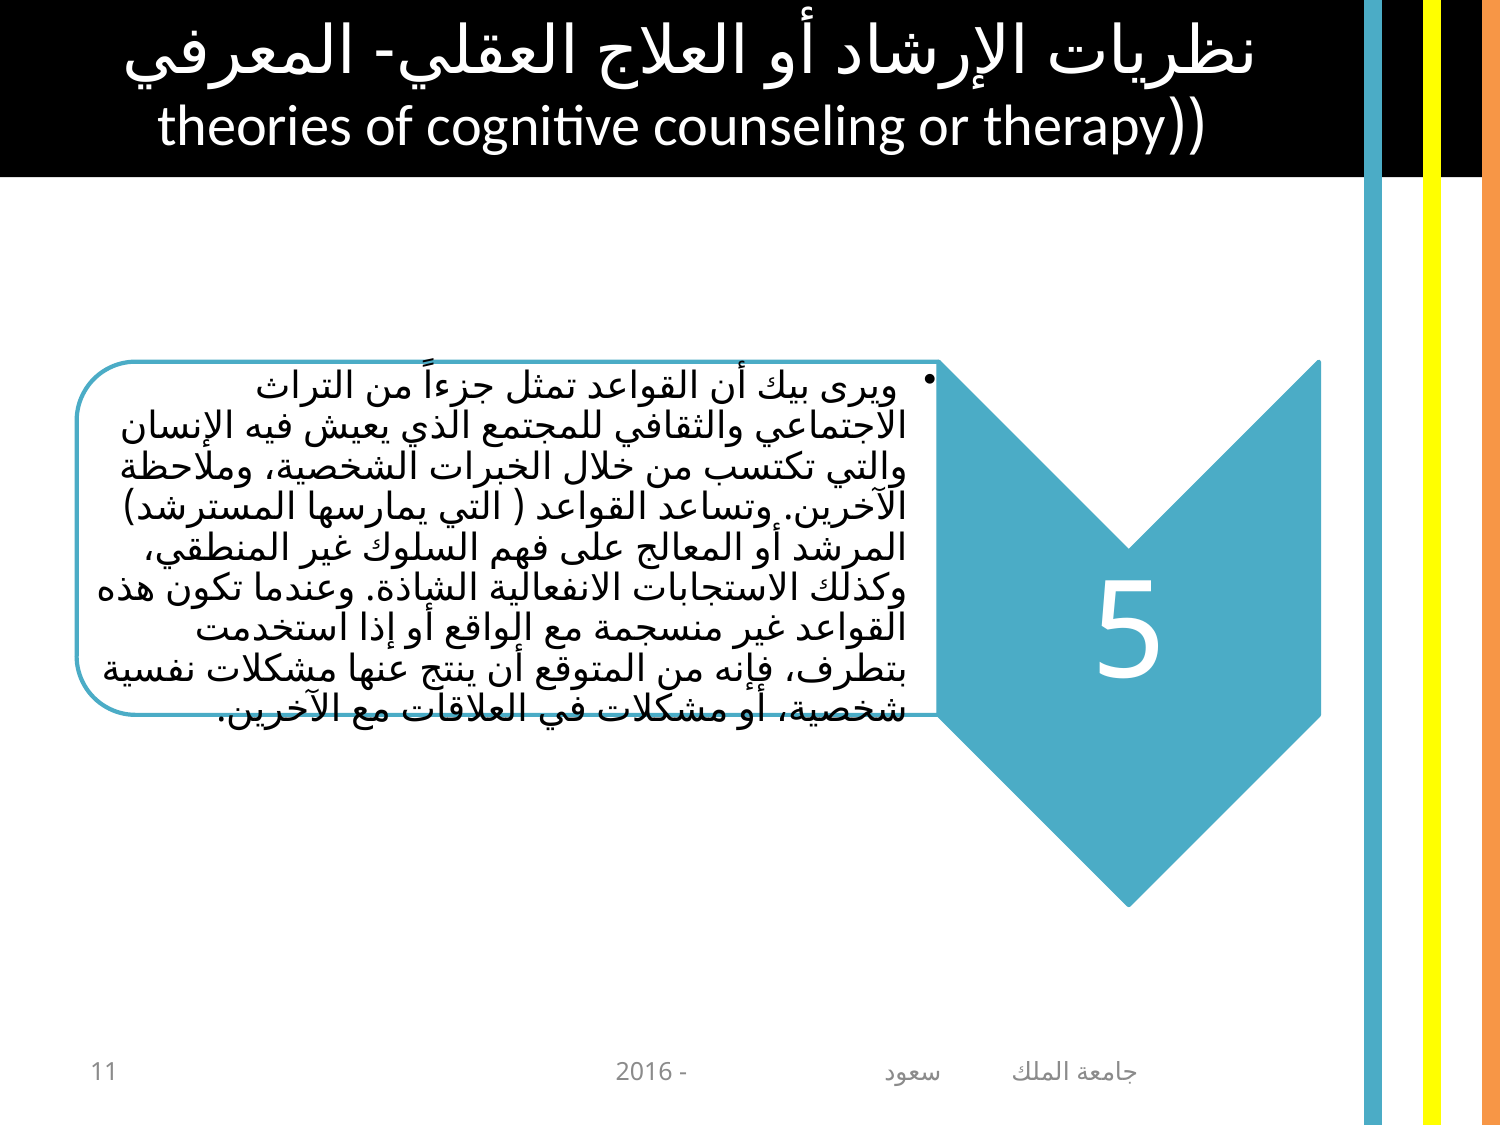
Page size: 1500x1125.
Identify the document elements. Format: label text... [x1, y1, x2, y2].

text_box [1384, 0, 1421, 179]
slide_number 11 [75, 1042, 425, 1103]
text_box نظريات الإرشاد أو العلاج العقلي- المعرفي ((theories of cognitive counseling or therapy [70, 0, 1294, 165]
footer جامعة الملك سعود - 2016 [512, 1042, 988, 1103]
text_box [1480, 0, 1500, 1125]
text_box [76, 361, 1320, 906]
text_box [1443, 0, 1480, 179]
text_box [0, 0, 1362, 179]
text_box [1421, 0, 1443, 1125]
text_box [1362, 0, 1384, 1125]
